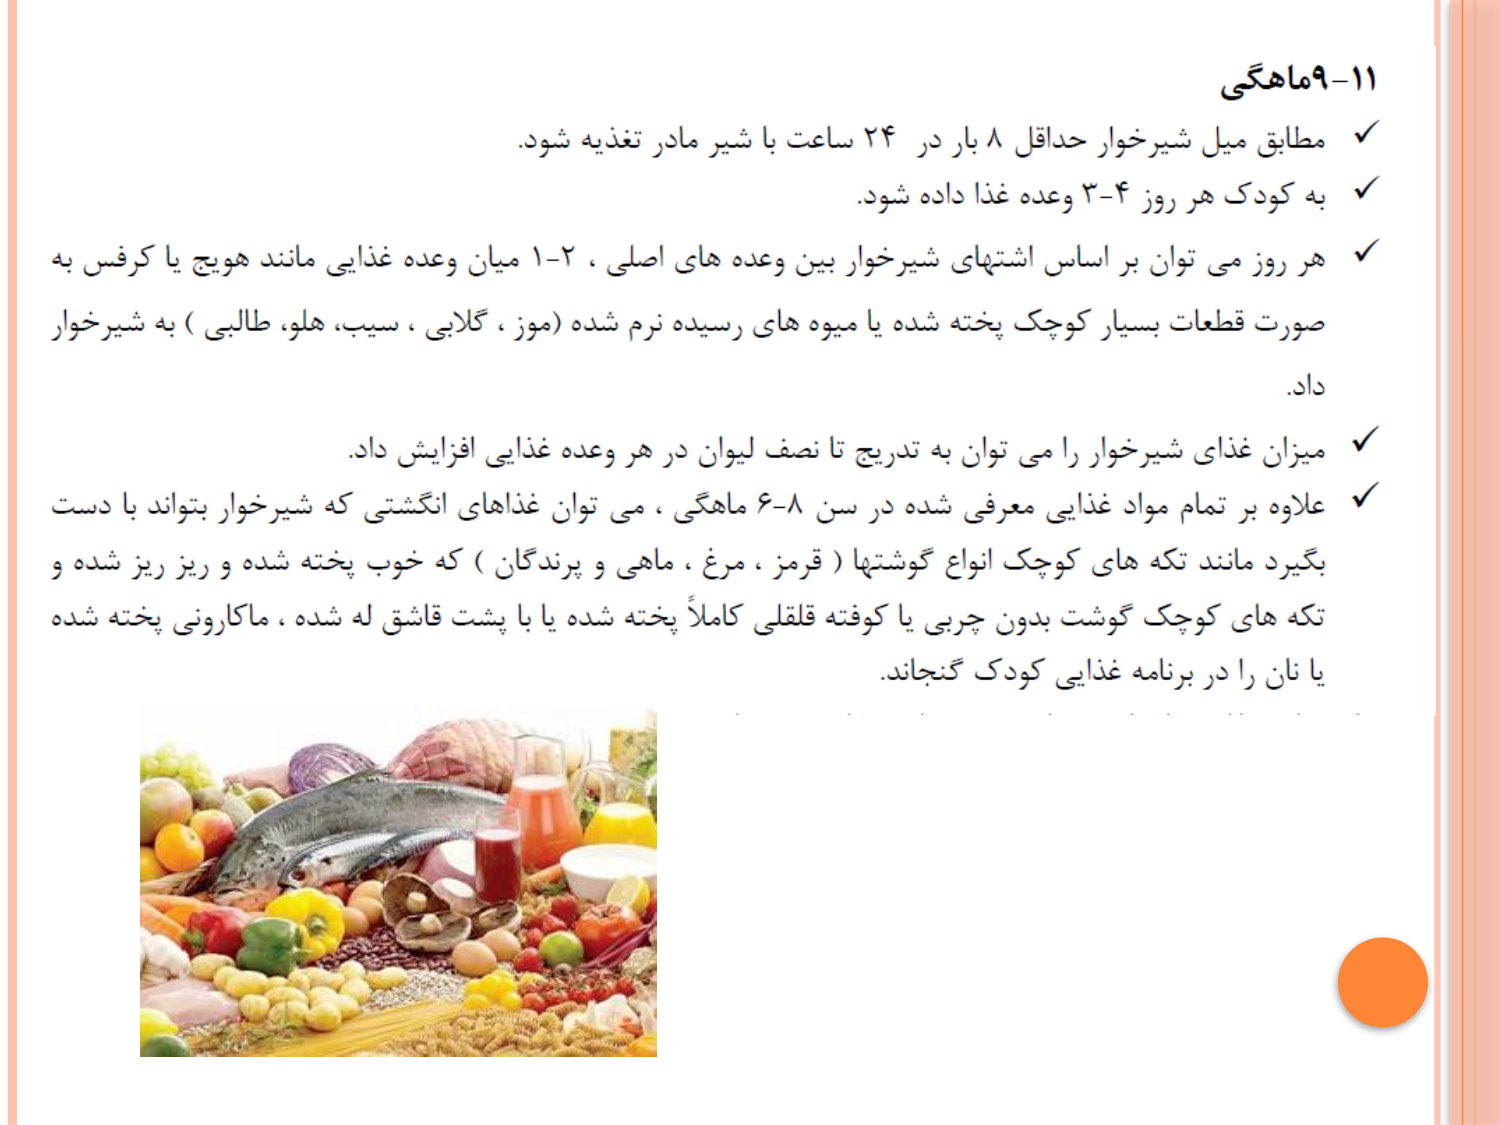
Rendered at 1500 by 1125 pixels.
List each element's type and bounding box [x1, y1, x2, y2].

list [29, 46, 1437, 716]
picture [140, 705, 657, 1058]
